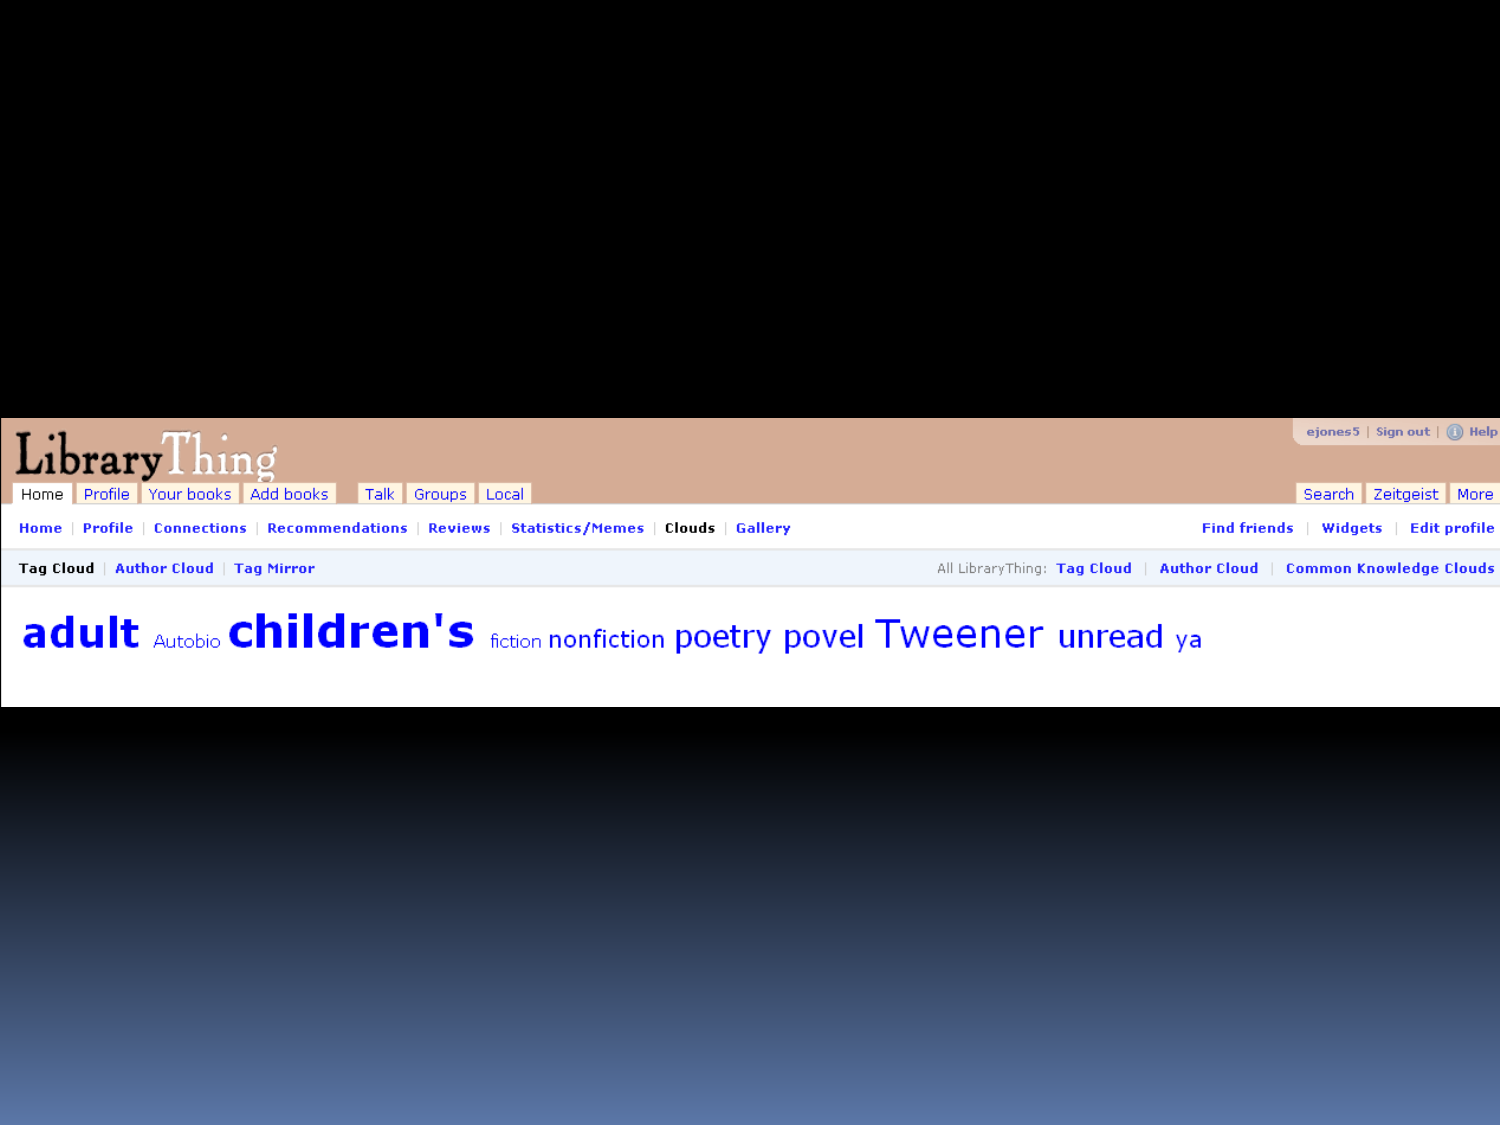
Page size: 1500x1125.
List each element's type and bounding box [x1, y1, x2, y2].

picture [0, 417, 1500, 708]
